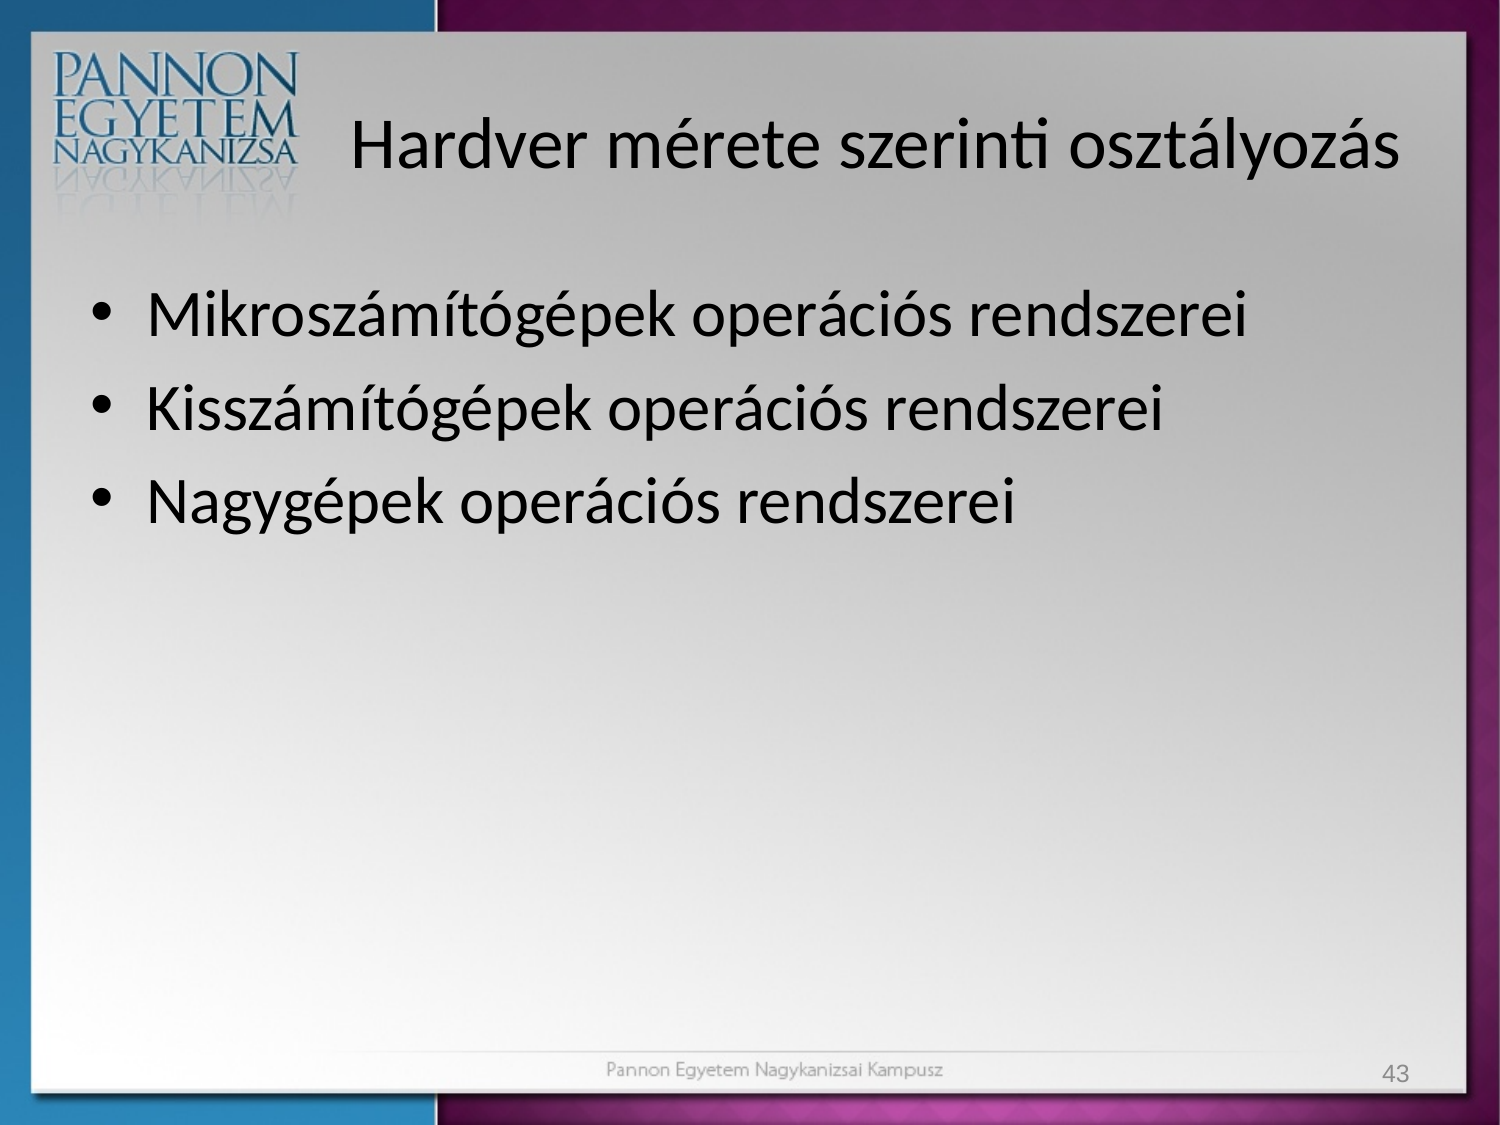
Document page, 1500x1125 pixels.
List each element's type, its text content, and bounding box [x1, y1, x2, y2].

picture [0, 0, 1500, 1125]
title Hardver mérete szerinti osztályozás [328, 45, 1425, 233]
list Mikroszámítógépek operációs rendszerei Kisszámítógépek operációs rendszerei Nagygépek operációs rendszerei [75, 262, 1425, 1075]
slide_number 43 [1074, 1042, 1425, 1103]
